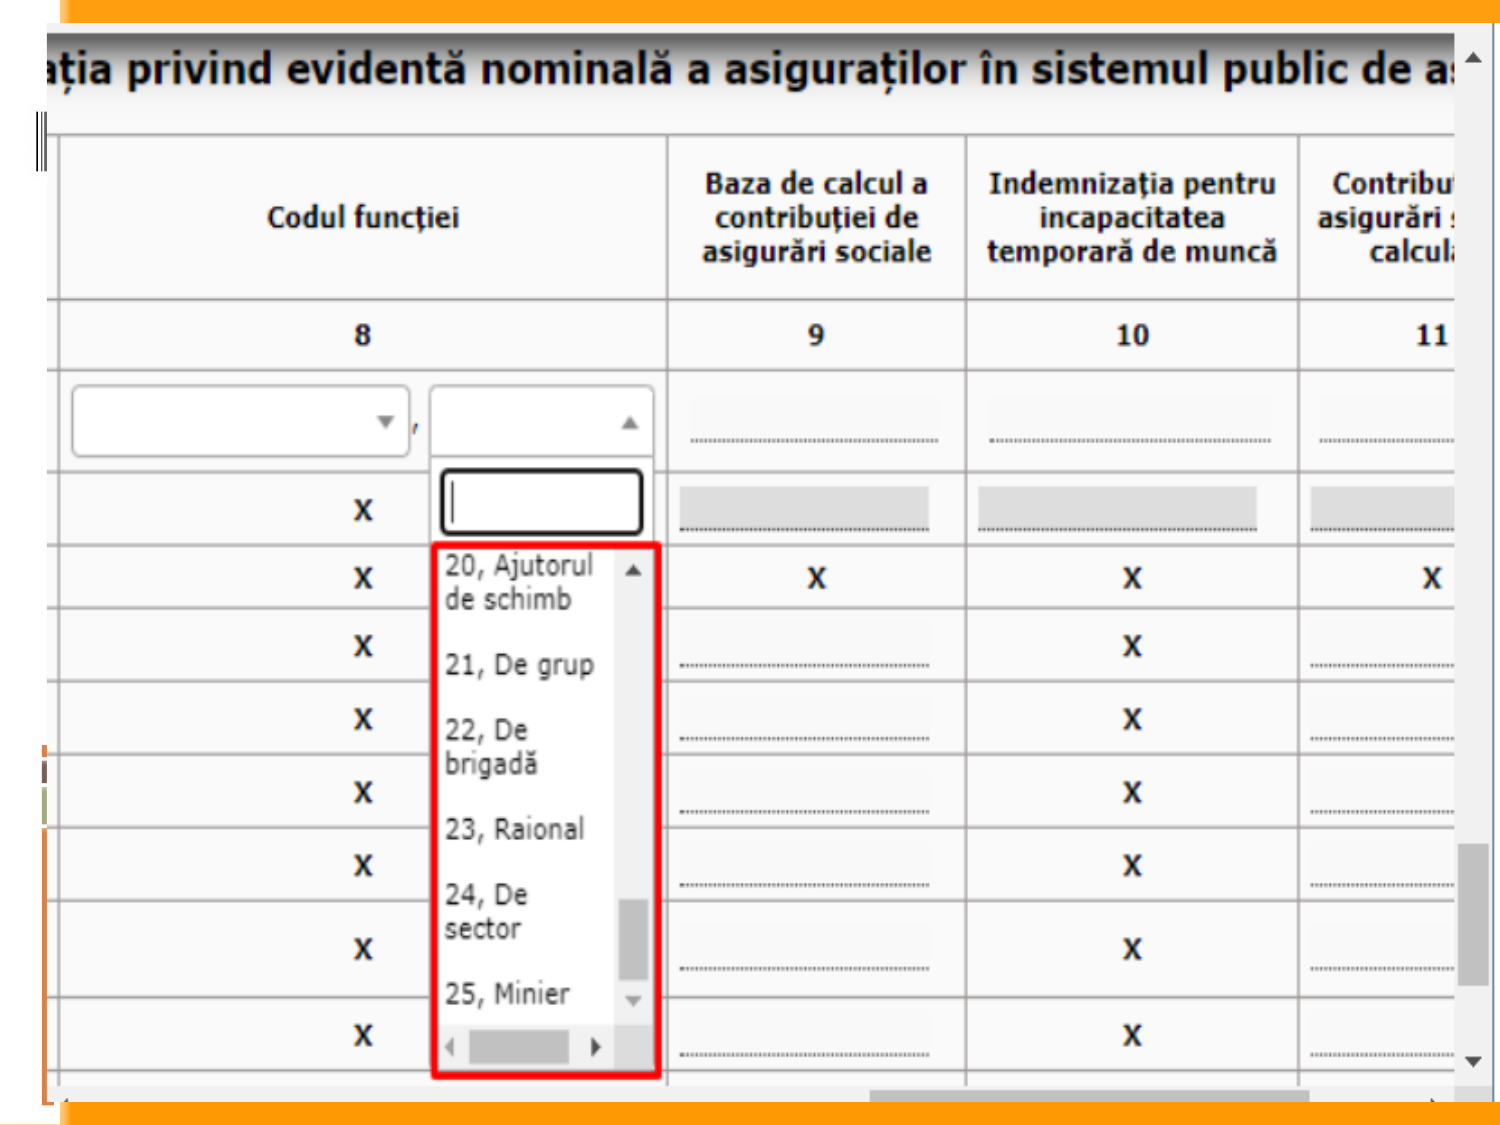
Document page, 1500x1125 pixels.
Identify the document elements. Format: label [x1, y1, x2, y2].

list [46, 22, 1500, 1102]
